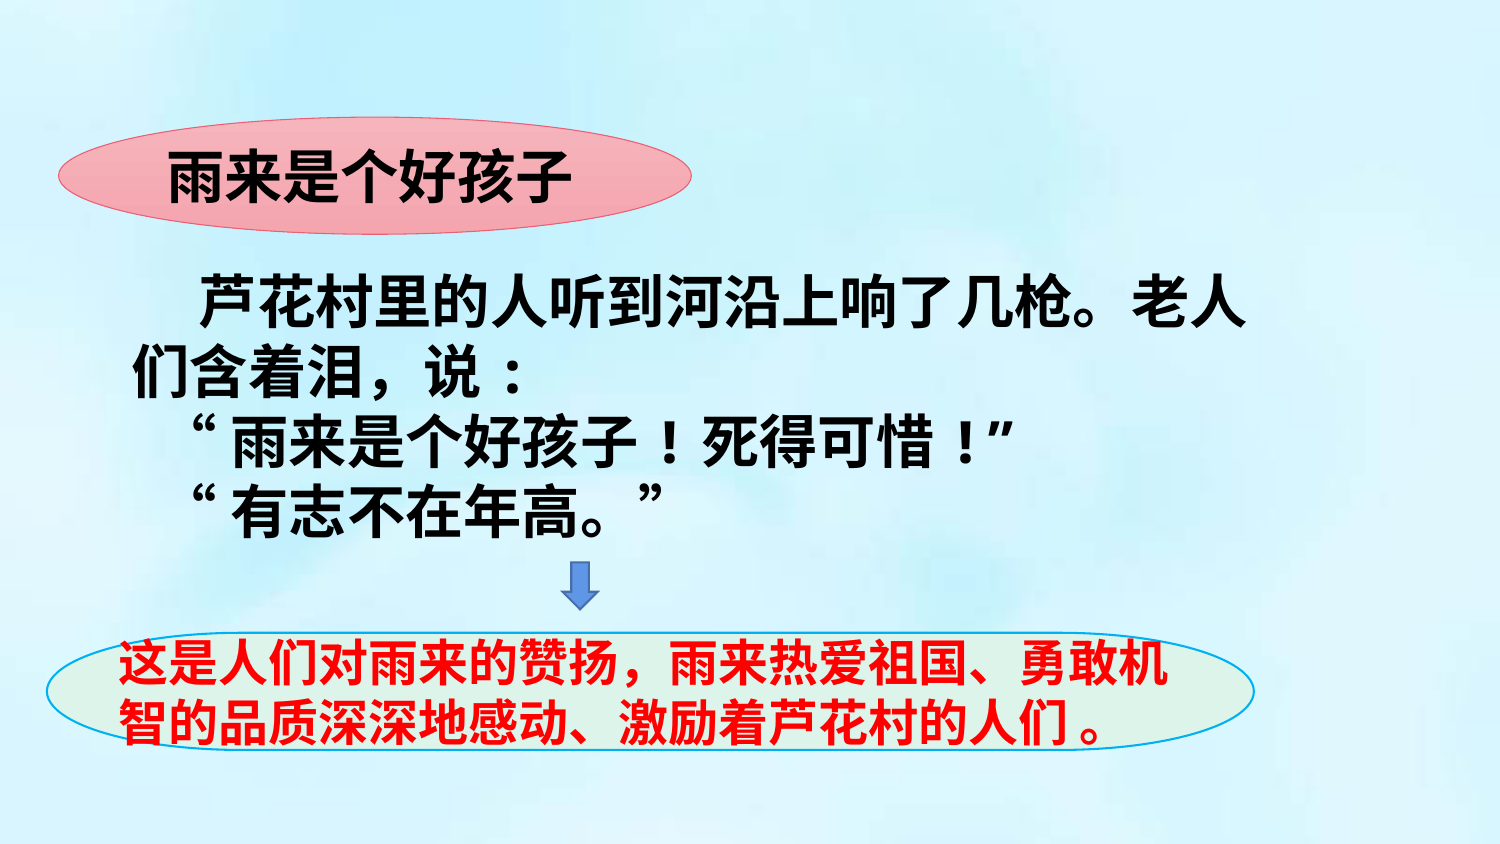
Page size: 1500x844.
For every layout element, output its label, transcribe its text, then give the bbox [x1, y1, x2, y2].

text_box 雨来是个好孩子 [57, 116, 692, 235]
text_box 芦花村里的人听到河沿上响了几枪。老人们含着泪，说: “雨来是个好孩子!死得可惜!” “有志不在年高。” [117, 257, 1313, 553]
picture [0, 0, 1500, 844]
text_box 这是人们对雨来的赞扬，雨来热爱祖国、勇敢机智的品质深深地感动、激励着芦花村的人们 。 [45, 631, 1255, 751]
text_box [560, 561, 601, 611]
